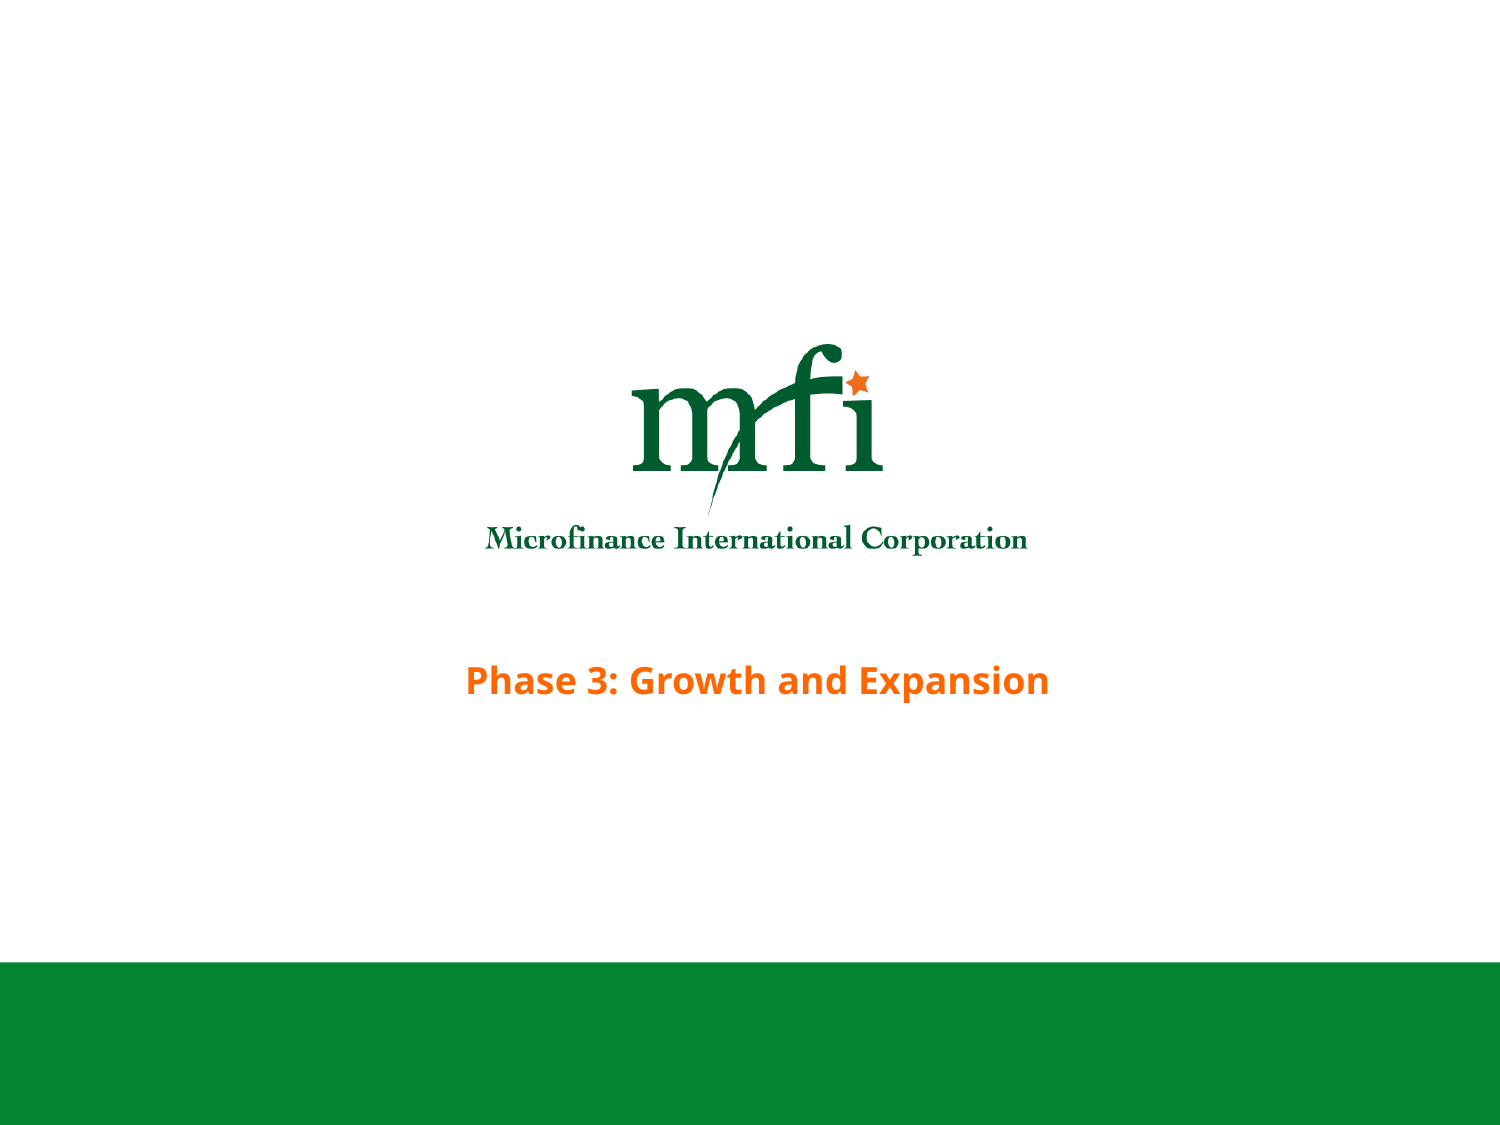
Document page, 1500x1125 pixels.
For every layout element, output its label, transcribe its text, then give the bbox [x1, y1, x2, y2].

picture [424, 312, 1051, 561]
text_box Phase 3: Growth and Expansion [450, 649, 1067, 710]
text_box Programa de Operaciones Internacionales [199, 312, 1388, 962]
text_box [0, 962, 1500, 1125]
